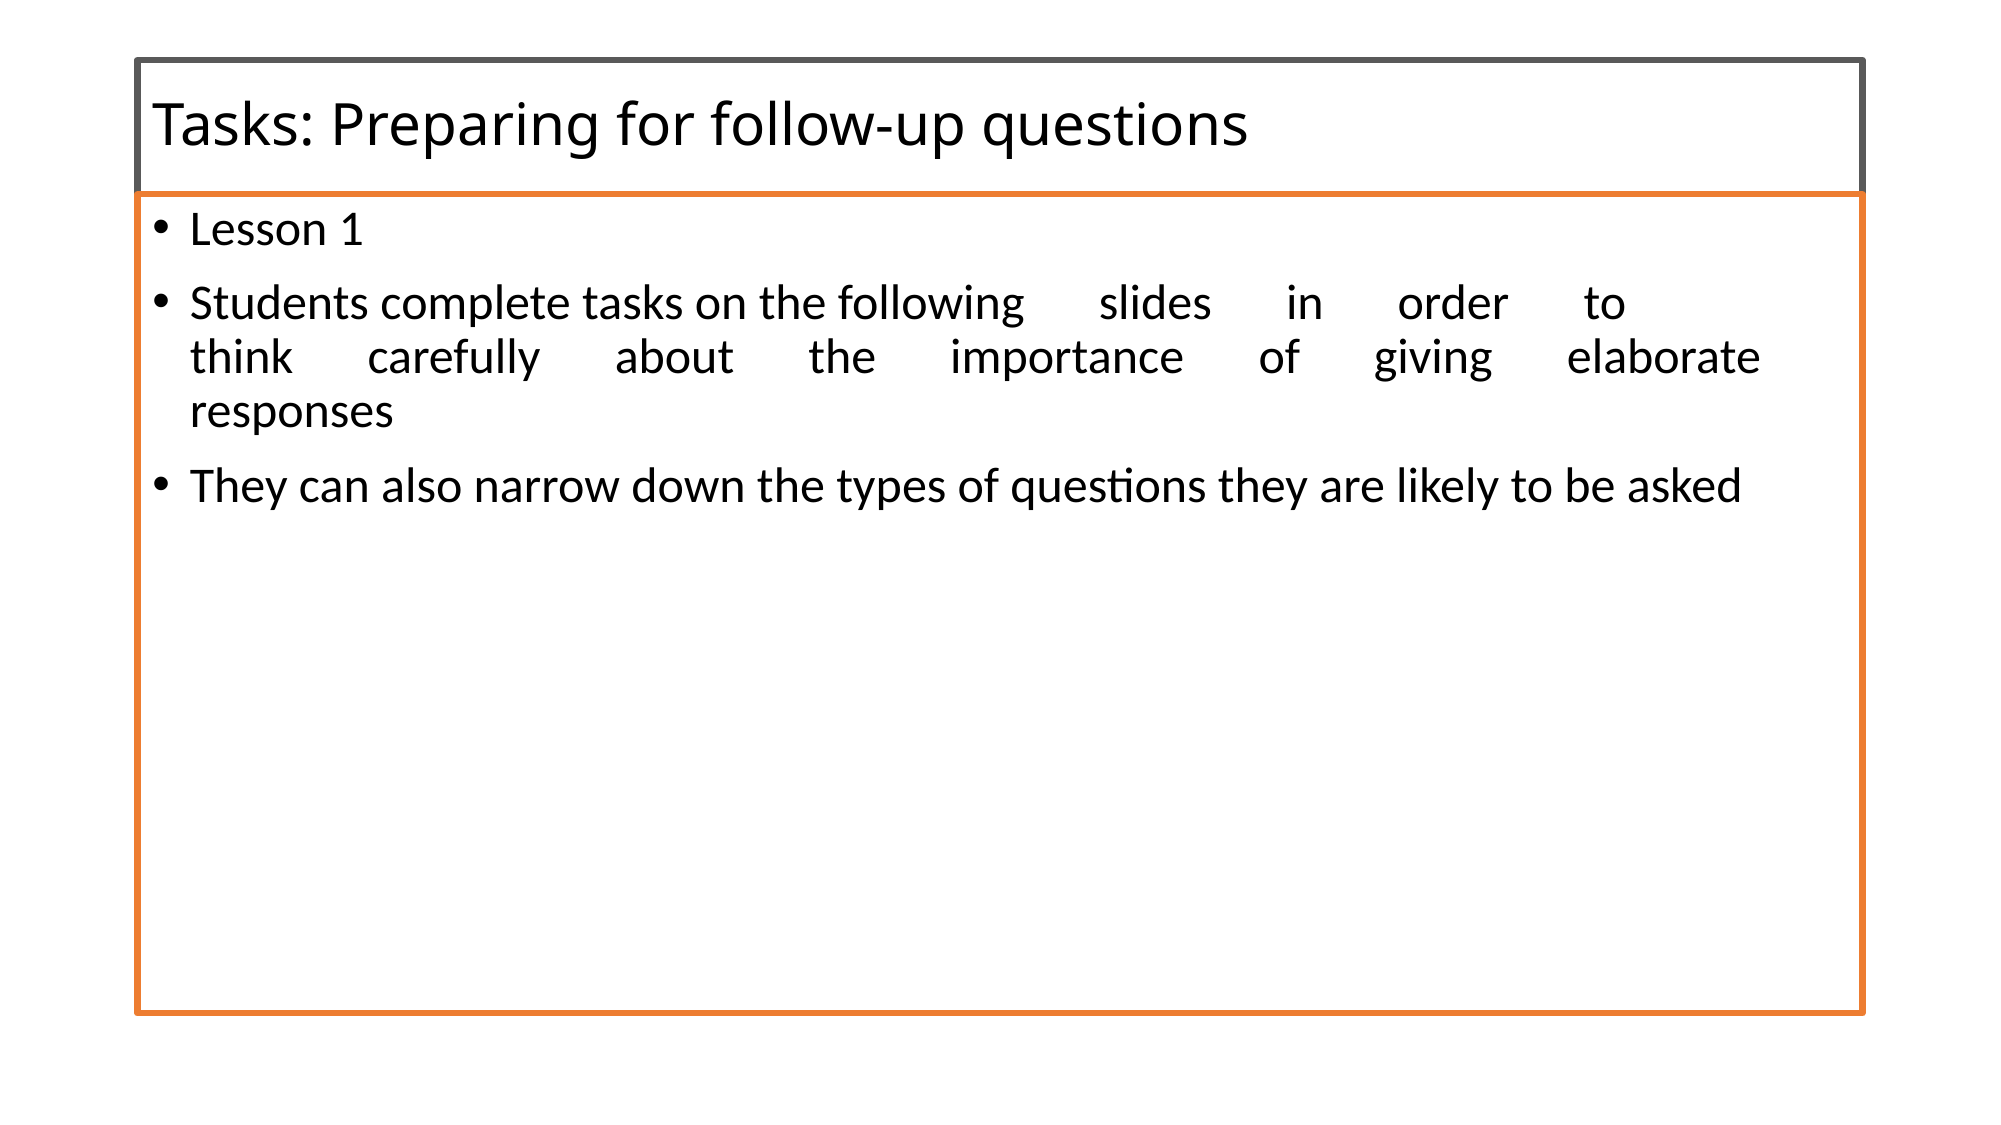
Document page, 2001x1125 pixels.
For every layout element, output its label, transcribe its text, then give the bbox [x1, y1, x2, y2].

title Tasks: Preparing for follow-up questions [137, 59, 1863, 194]
list Lesson 1 Students complete tasks on the following slides in order to think carefully about the importance of giving elaborate responses They can also narrow down the types of questions they are likely to be asked [137, 194, 1863, 1014]
